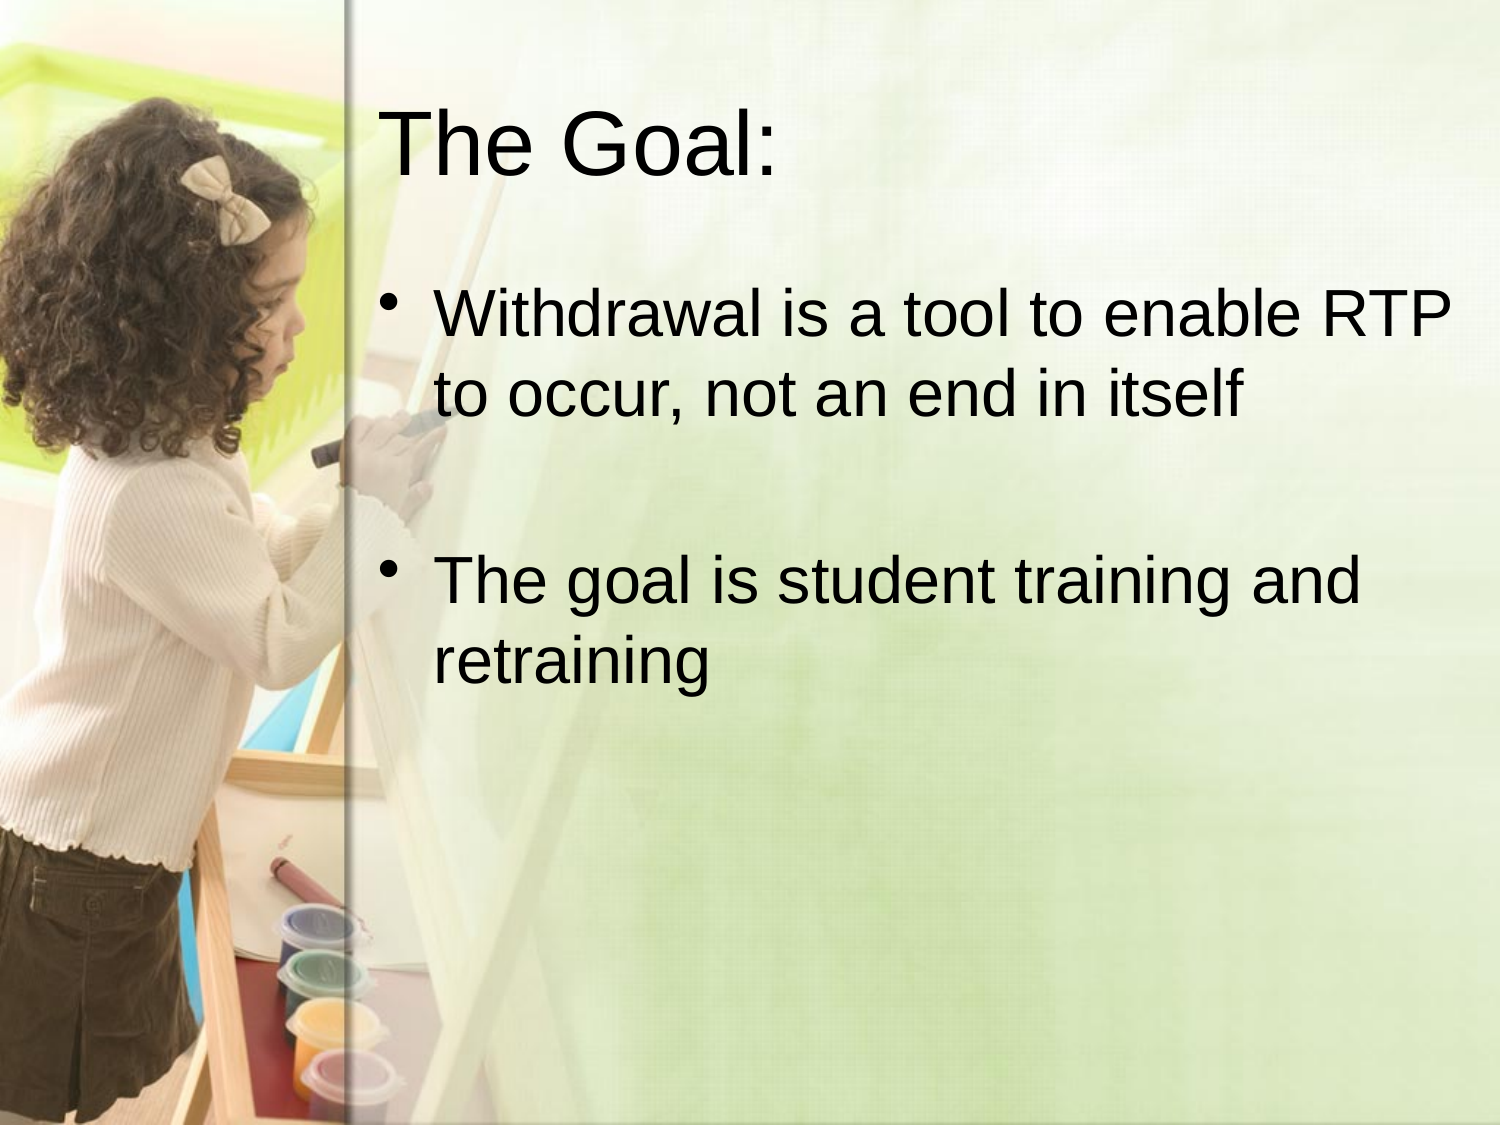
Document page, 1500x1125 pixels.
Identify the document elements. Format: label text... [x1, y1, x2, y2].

title The Goal: [362, 44, 1488, 233]
picture [0, 0, 1500, 1125]
list Withdrawal is a tool to enable RTP to occur, not an end in itself The goal is student training and retraining [362, 262, 1488, 1006]
